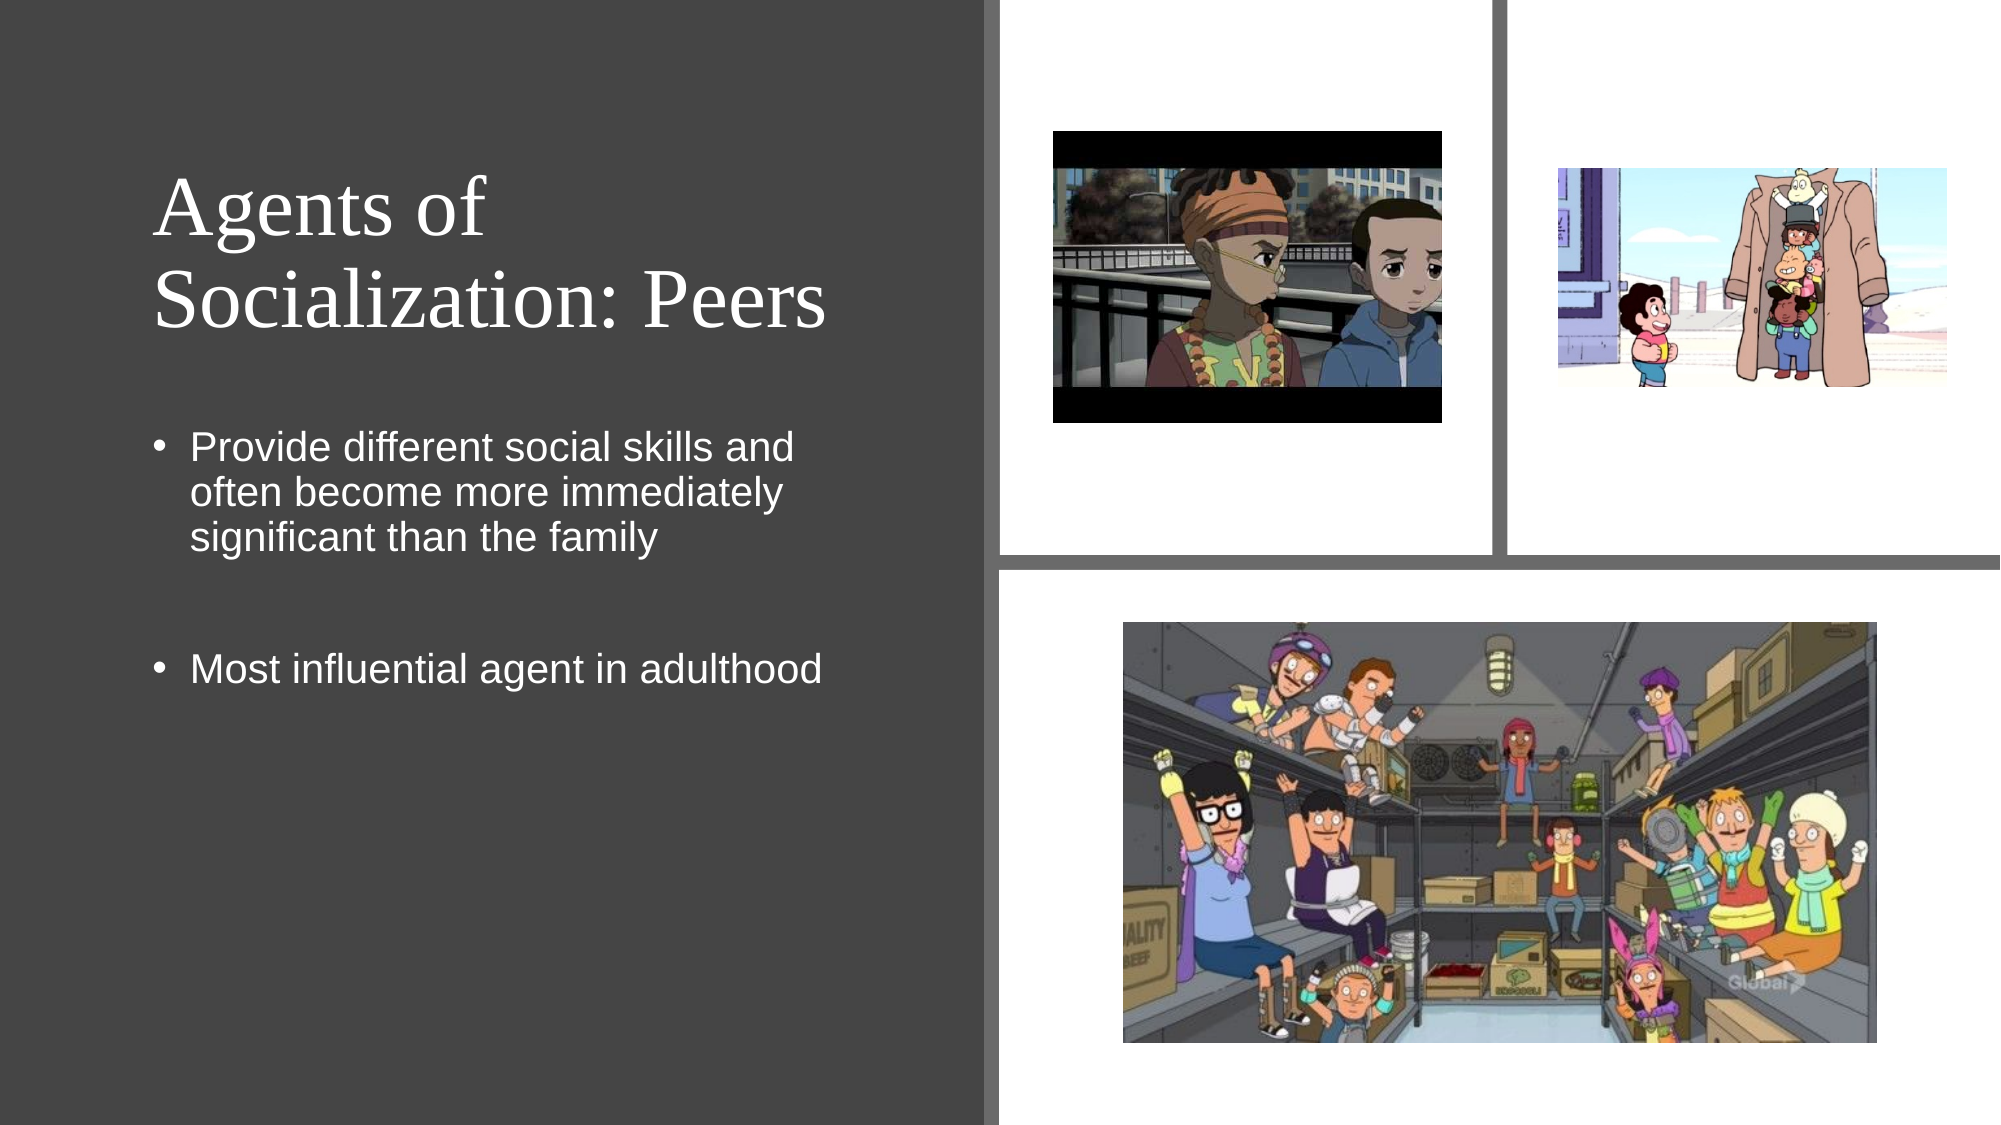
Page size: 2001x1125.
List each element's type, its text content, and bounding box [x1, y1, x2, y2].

picture [1053, 131, 1442, 423]
picture [1123, 622, 1877, 1043]
text_box [999, 0, 1493, 556]
list Provide different social skills and often become more immediately significant than the family Most influential agent in adulthood [137, 418, 892, 1014]
text_box [1506, 0, 2000, 556]
picture [1558, 168, 1947, 387]
text_box [983, 0, 2000, 1125]
title Agents of Socialization: Peers [137, 118, 892, 389]
